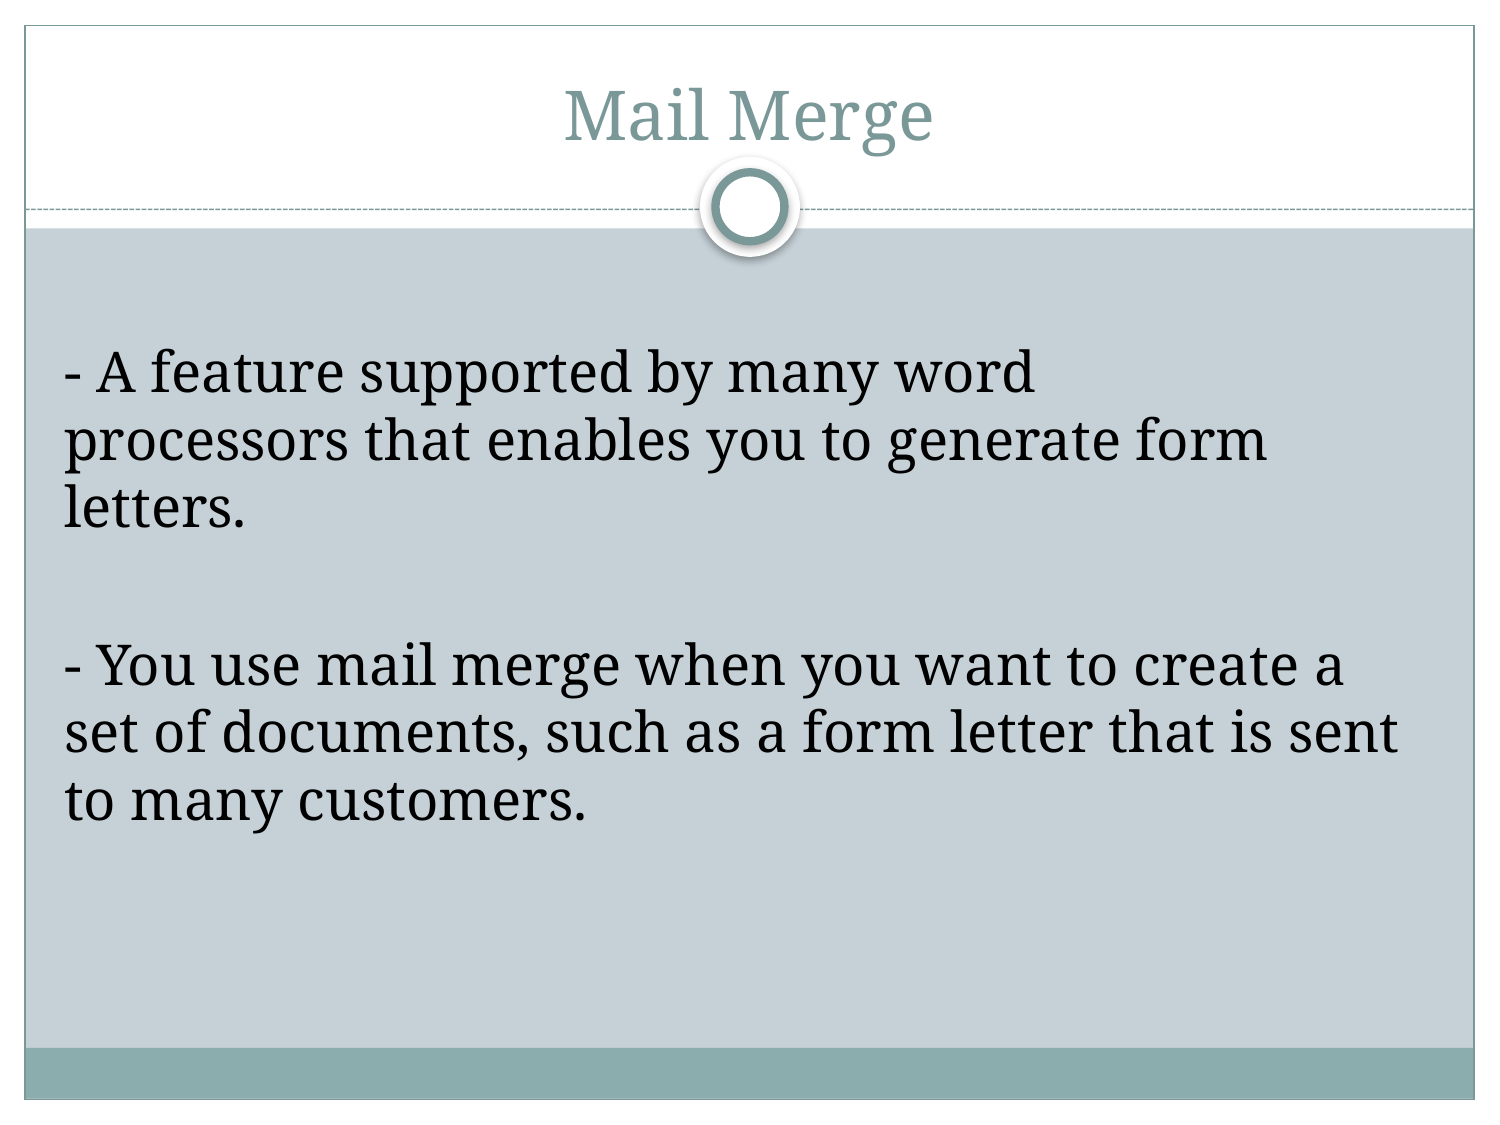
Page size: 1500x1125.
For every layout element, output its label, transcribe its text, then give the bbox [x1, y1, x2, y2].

list - A feature supported by many word processors that enables you to generate form letters. - You use mail merge when you want to create a set of documents, such as a form letter that is sent to many customers. [49, 250, 1445, 1001]
title Mail Merge [49, 37, 1450, 162]
